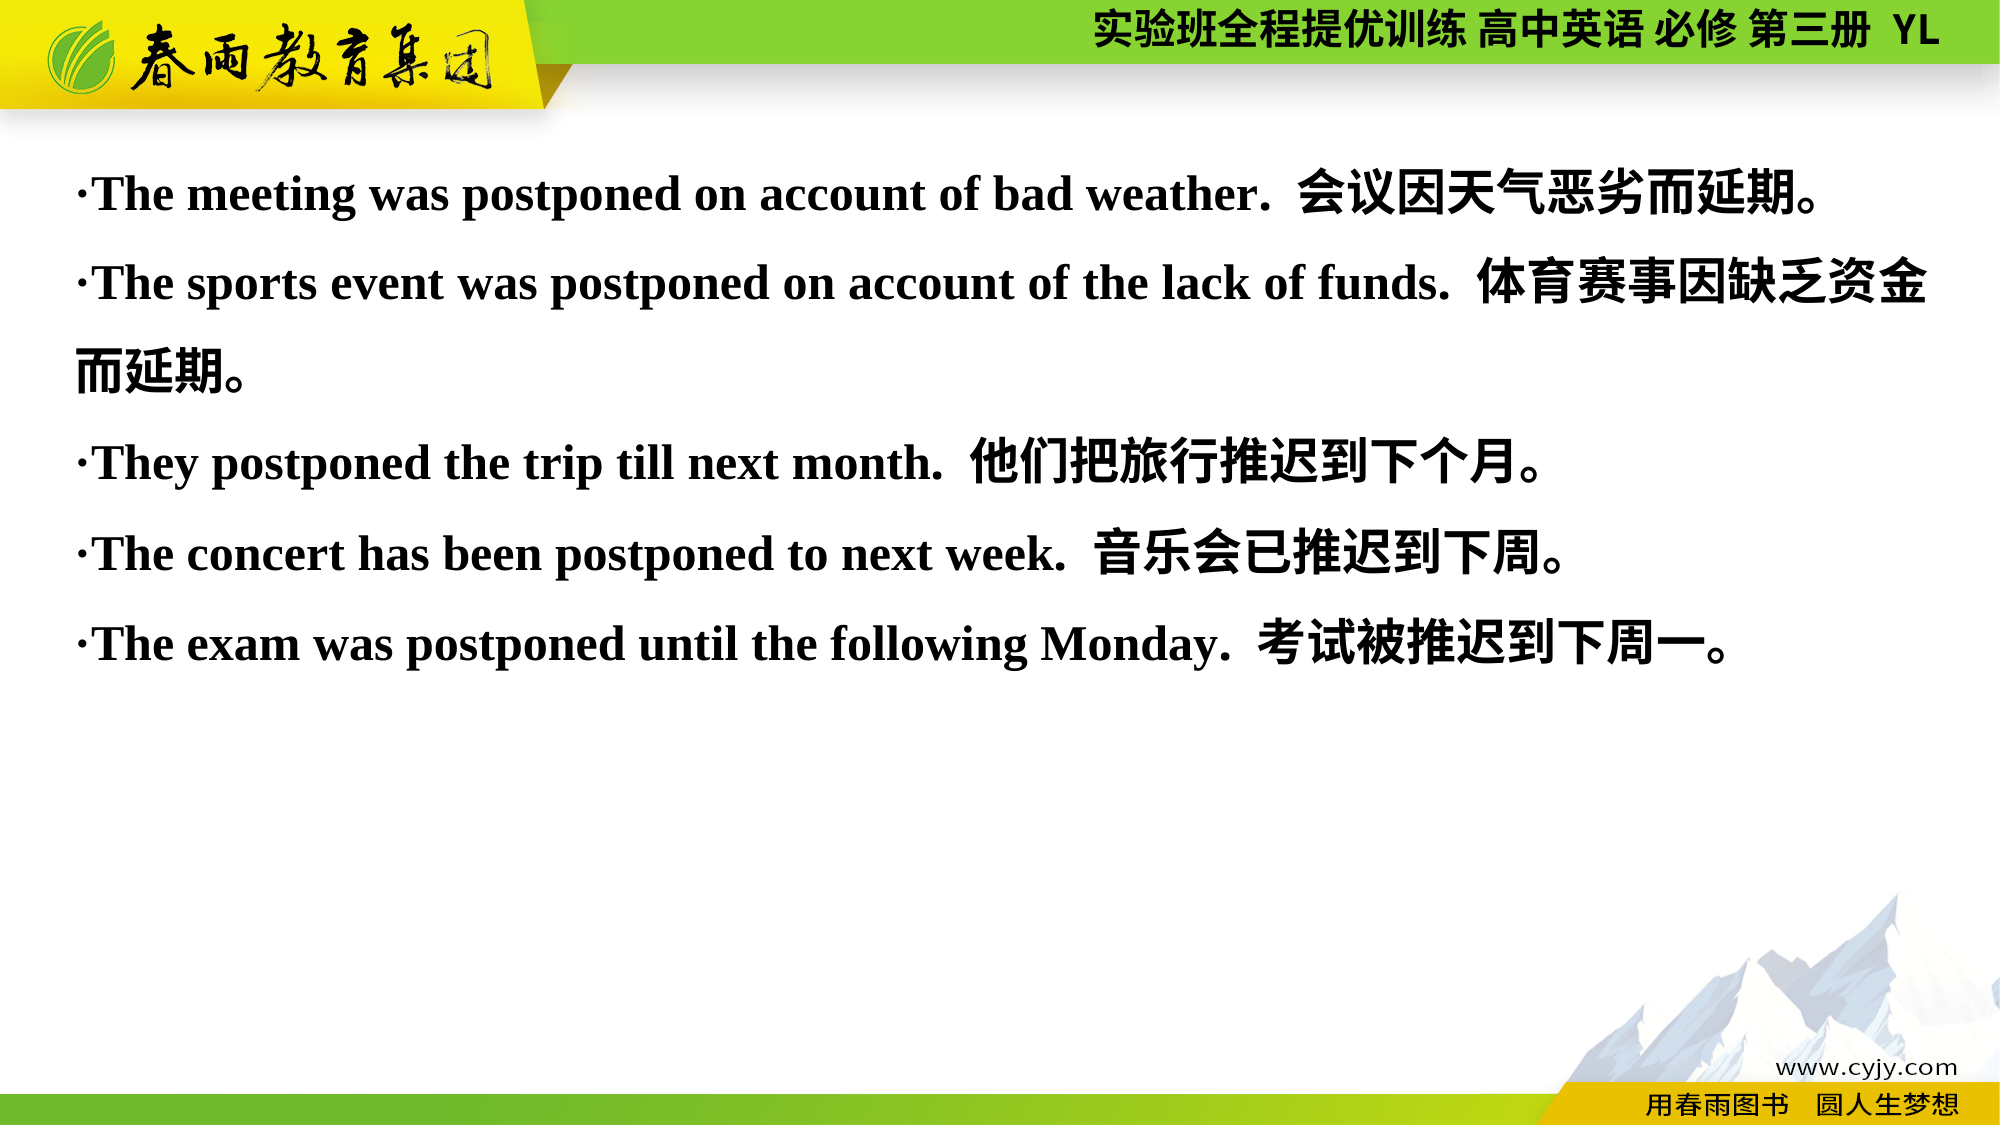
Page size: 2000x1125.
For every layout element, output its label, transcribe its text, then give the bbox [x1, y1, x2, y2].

picture [0, 0, 2000, 1125]
list ·The meeting was postponed on account of bad weather. 会议因天气恶劣而延期。 ·The sports event was postponed on account of the lack of funds. 体育赛事因缺乏资金而延期。 ·They postponed the trip till next month. 他们把旅行推迟到下个月。 ·The concert has been postponed to next week. 音乐会已推迟到下周。 ·The exam was postponed until the following Monday. 考试被推迟到下周一。 [59, 122, 1944, 672]
